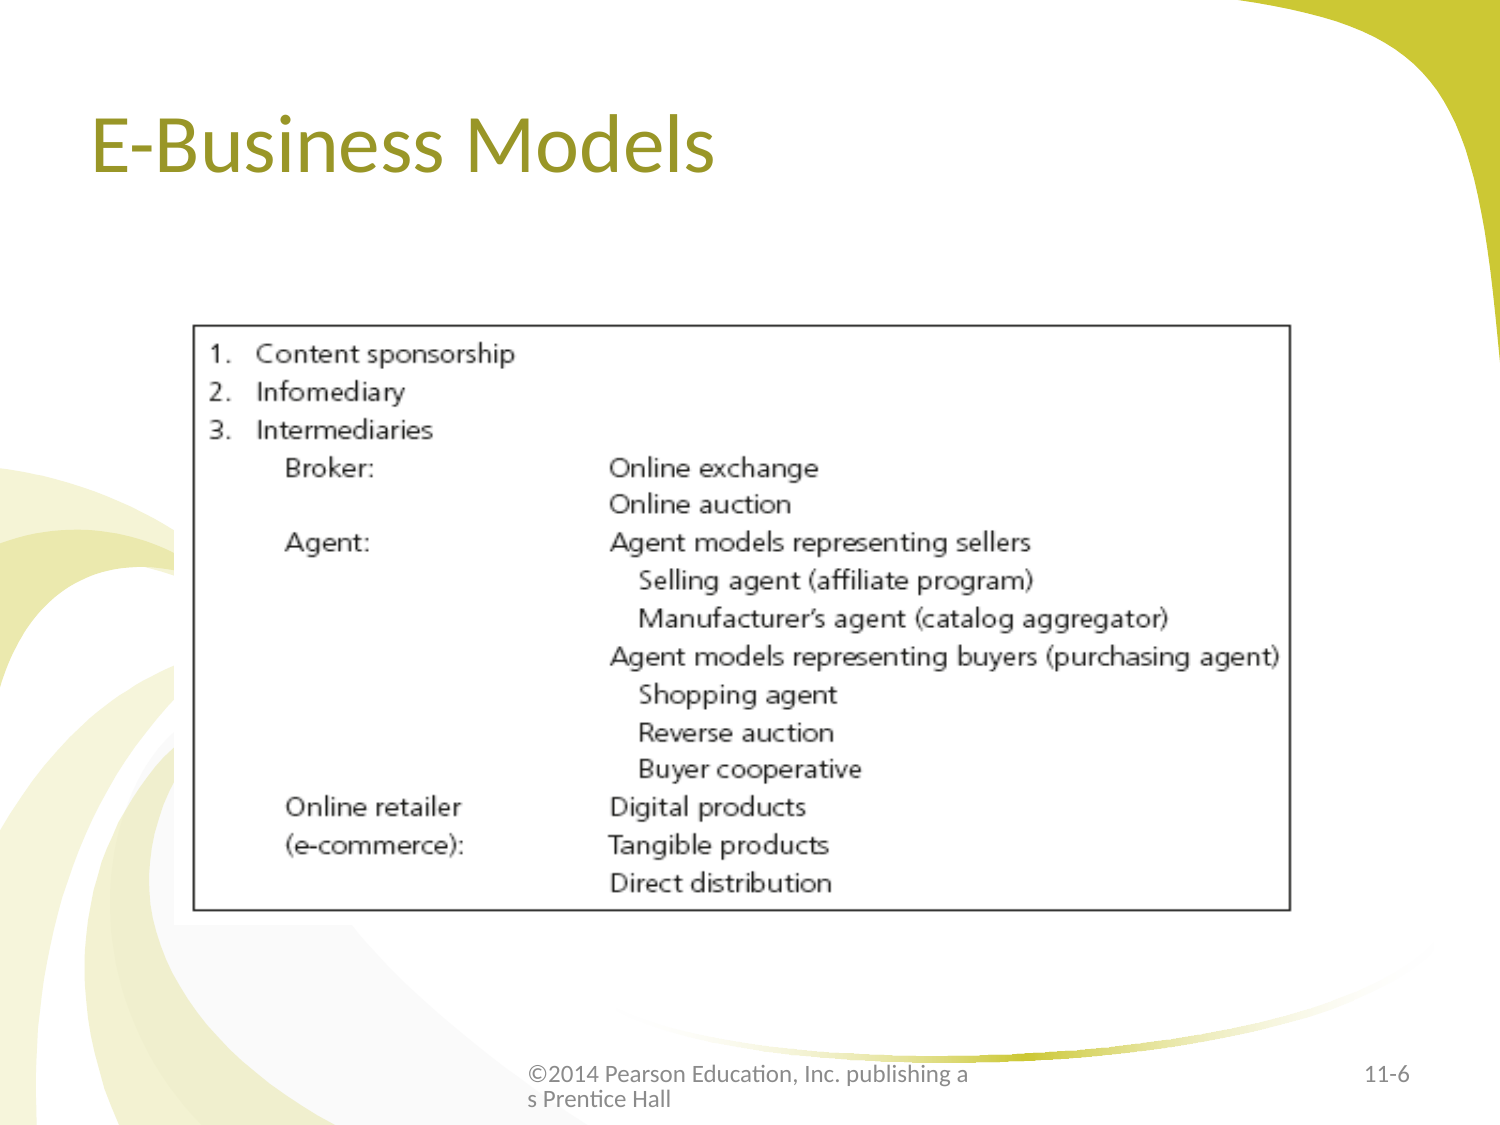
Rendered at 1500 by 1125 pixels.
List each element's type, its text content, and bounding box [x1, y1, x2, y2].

slide_number 11-6 [1074, 1042, 1425, 1103]
title E-Business Models [75, 45, 1425, 233]
footer ©2014 Pearson Education, Inc. publishing as Prentice Hall [512, 1042, 988, 1103]
picture [174, 309, 1313, 926]
